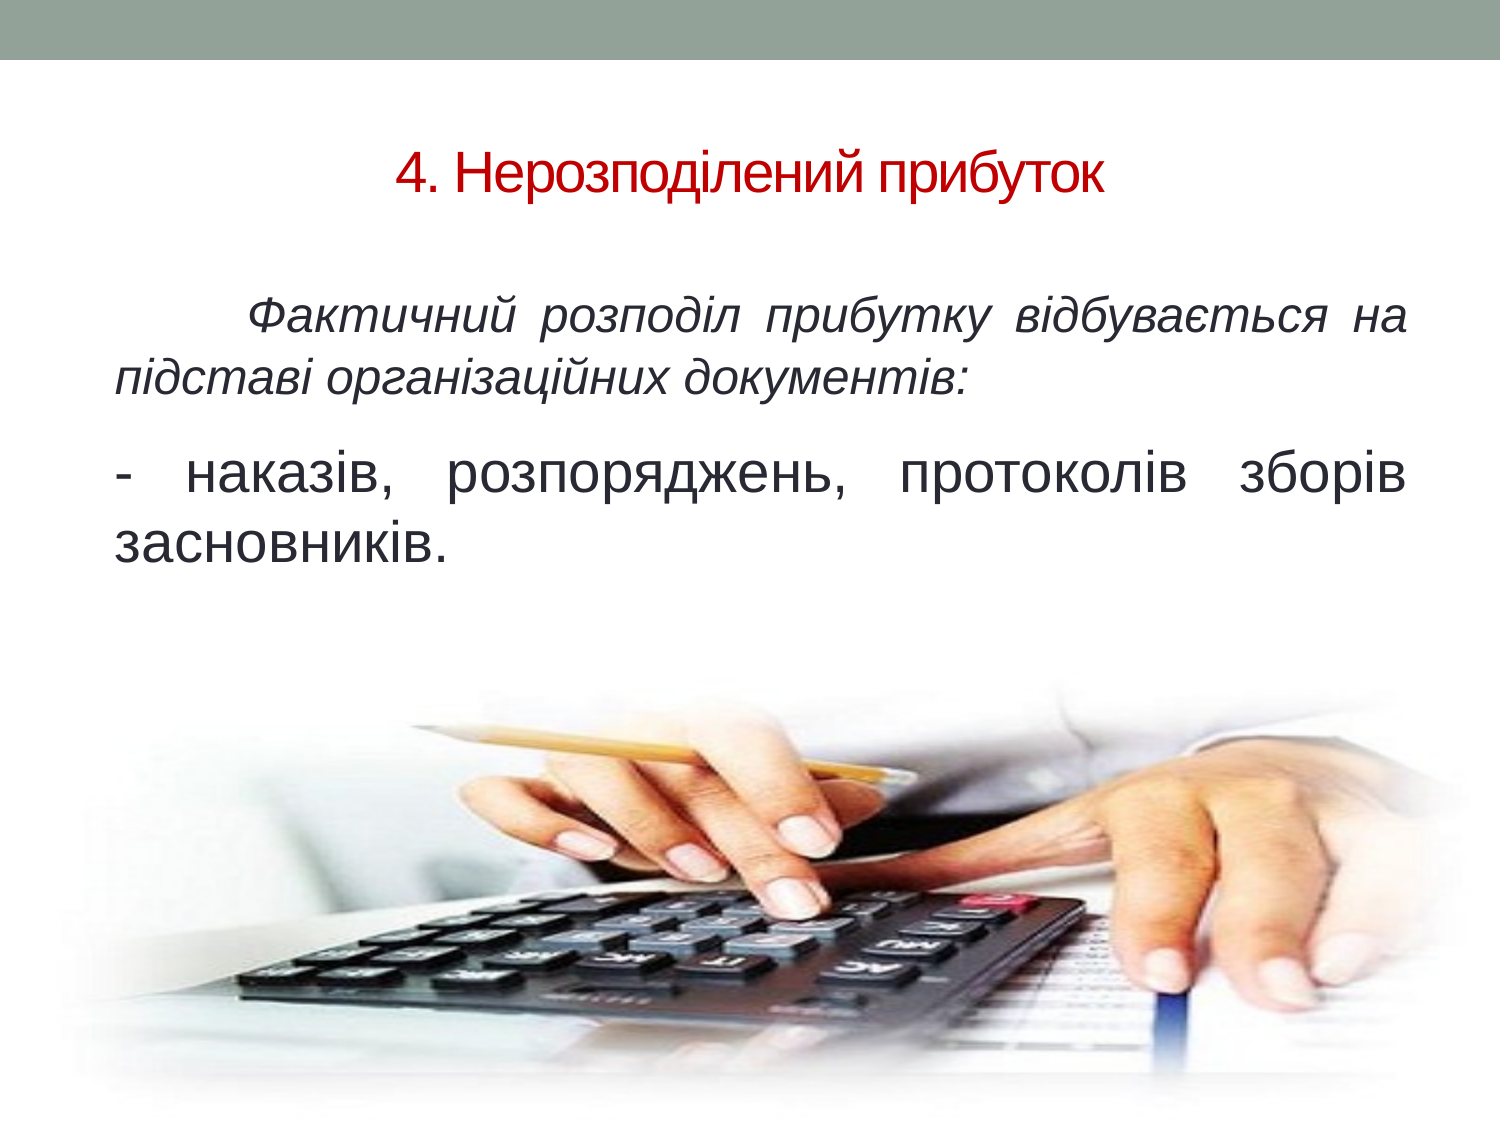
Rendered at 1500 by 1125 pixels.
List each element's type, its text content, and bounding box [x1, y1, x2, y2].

text_box Фактичний розподіл прибутку відбувається на підставі організаційних документів: - наказів, розпоряджень, протоколів зборів засновників. [100, 267, 1424, 581]
title 4. Нерозподілений прибуток [75, 87, 1425, 250]
picture [0, 656, 1500, 1125]
